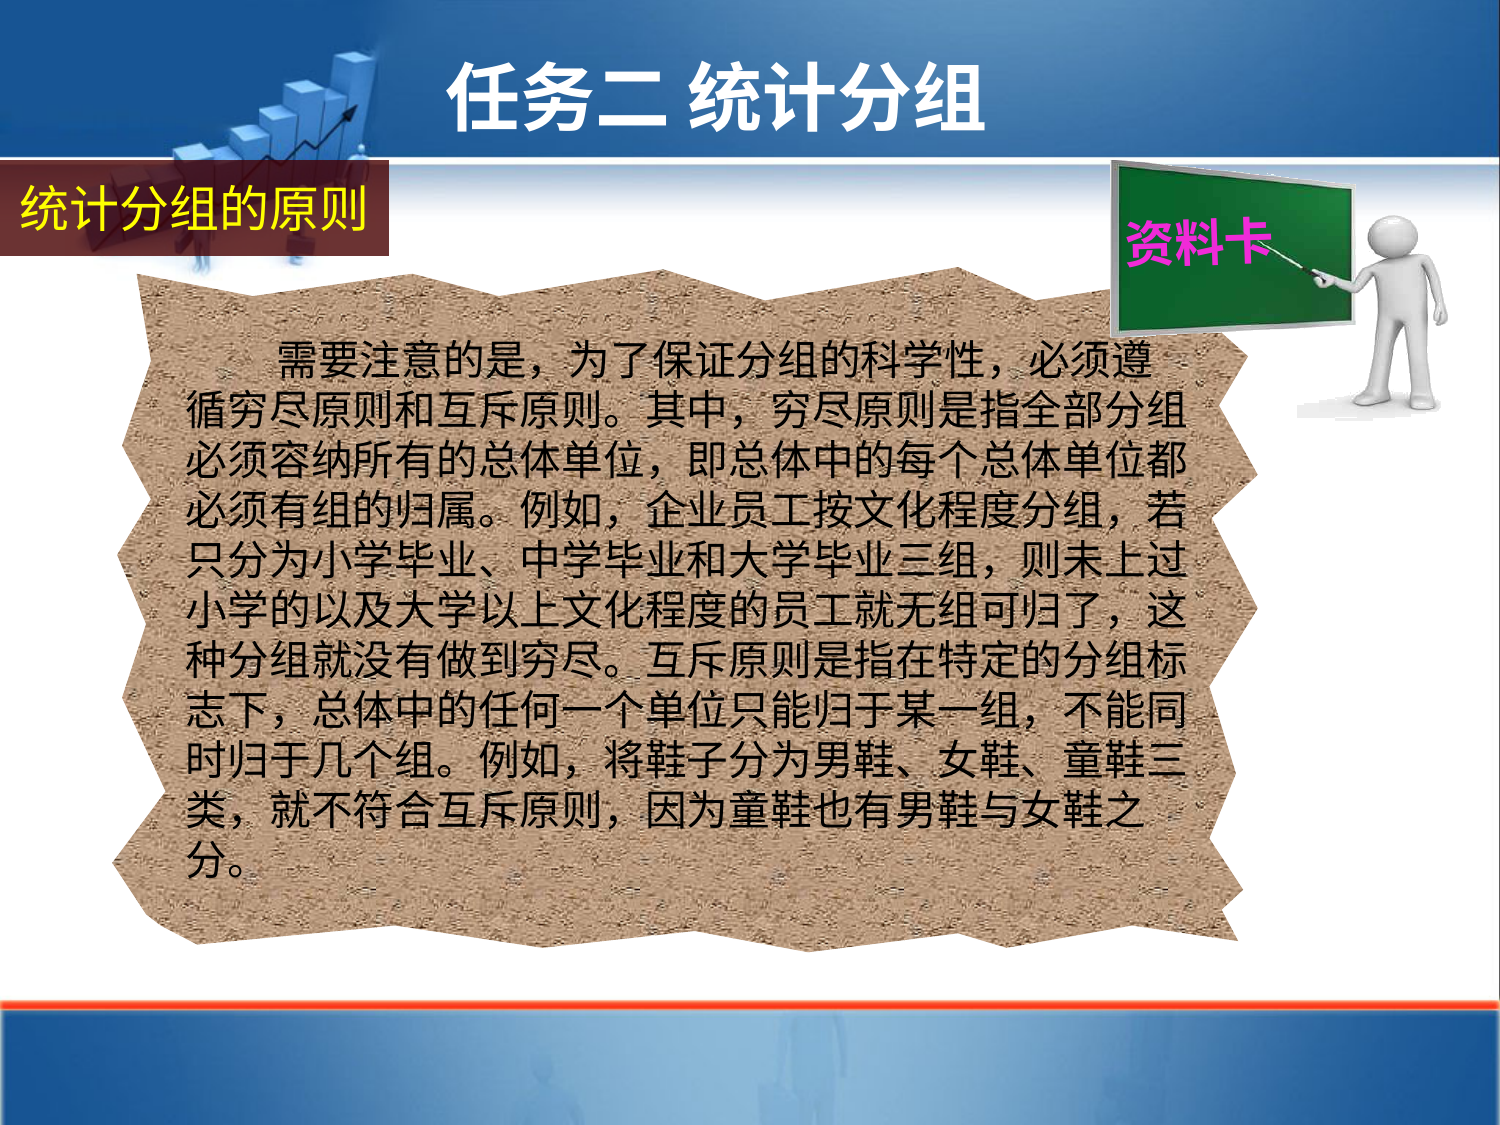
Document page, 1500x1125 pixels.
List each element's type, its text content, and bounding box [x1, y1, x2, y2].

text_box [112, 267, 1258, 953]
text_box 需要注意的是，为了保证分组的科学性，必须遵循穷尽原则和互斥原则。其中，穷尽原则是指全部分组必须容纳所有的总体单位，即总体中的每个总体单位都必须有组的归属。例如，企业员工按文化程度分组，若只分为小学毕业、中学毕业和大学毕业三组，则未上过小学的以及大学以上文化程度的员工就无组可归了，这种分组就没有做到穷尽。互斥原则是指在特定的分组标志下，总体中的任何一个单位只能归于某一组，不能同时归于几个组。例如，将鞋子分为男鞋、女鞋、童鞋三类，就不符合互斥原则，因为童鞋也有男鞋与女鞋之分。 [171, 326, 1206, 892]
text_box 任务二 统计分组 [395, 42, 1500, 148]
text_box 统计分组的原则 [0, 160, 389, 256]
picture [0, 0, 1500, 1125]
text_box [1092, 160, 1462, 426]
